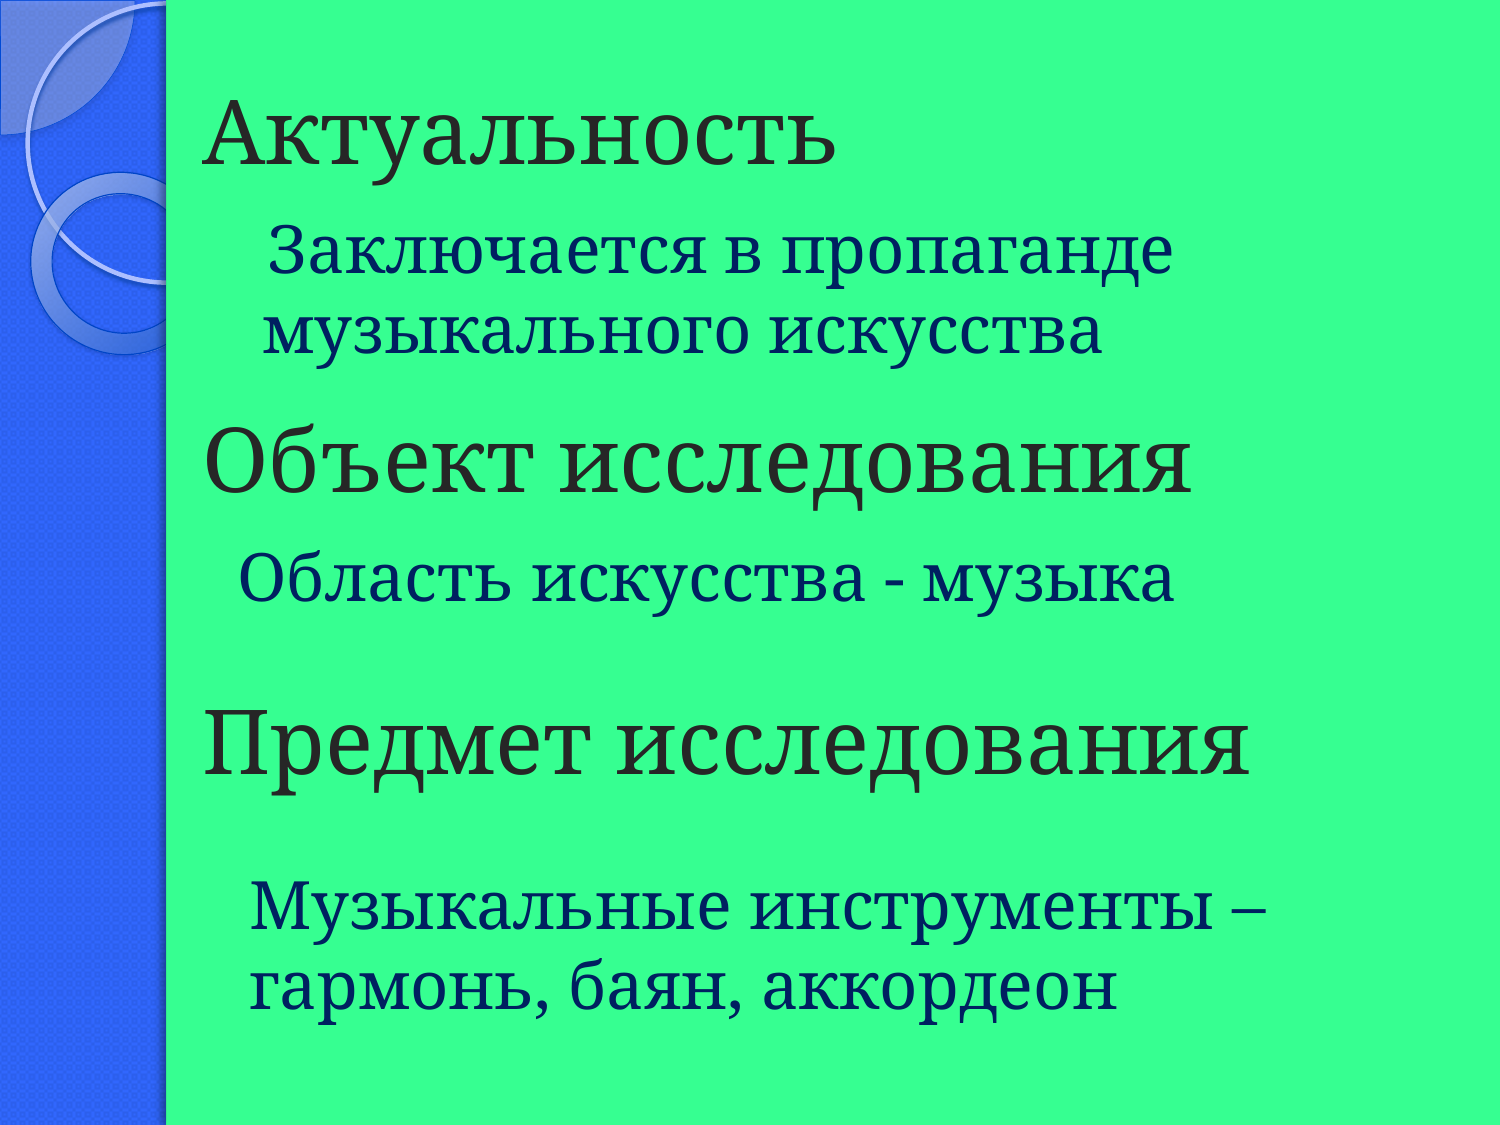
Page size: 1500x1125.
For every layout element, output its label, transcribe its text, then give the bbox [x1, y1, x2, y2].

list Заключается в пропаганде музыкального искусства [187, 199, 1500, 399]
text_box Область искусства - музыка [222, 527, 1207, 622]
text_box Музыкальные инструменты – гармонь, баян, аккордеон [234, 855, 1465, 1031]
text_box Объект исследования [187, 363, 1418, 551]
title Актуальность [187, 35, 1418, 199]
text_box Предмет исследования [187, 644, 1418, 832]
